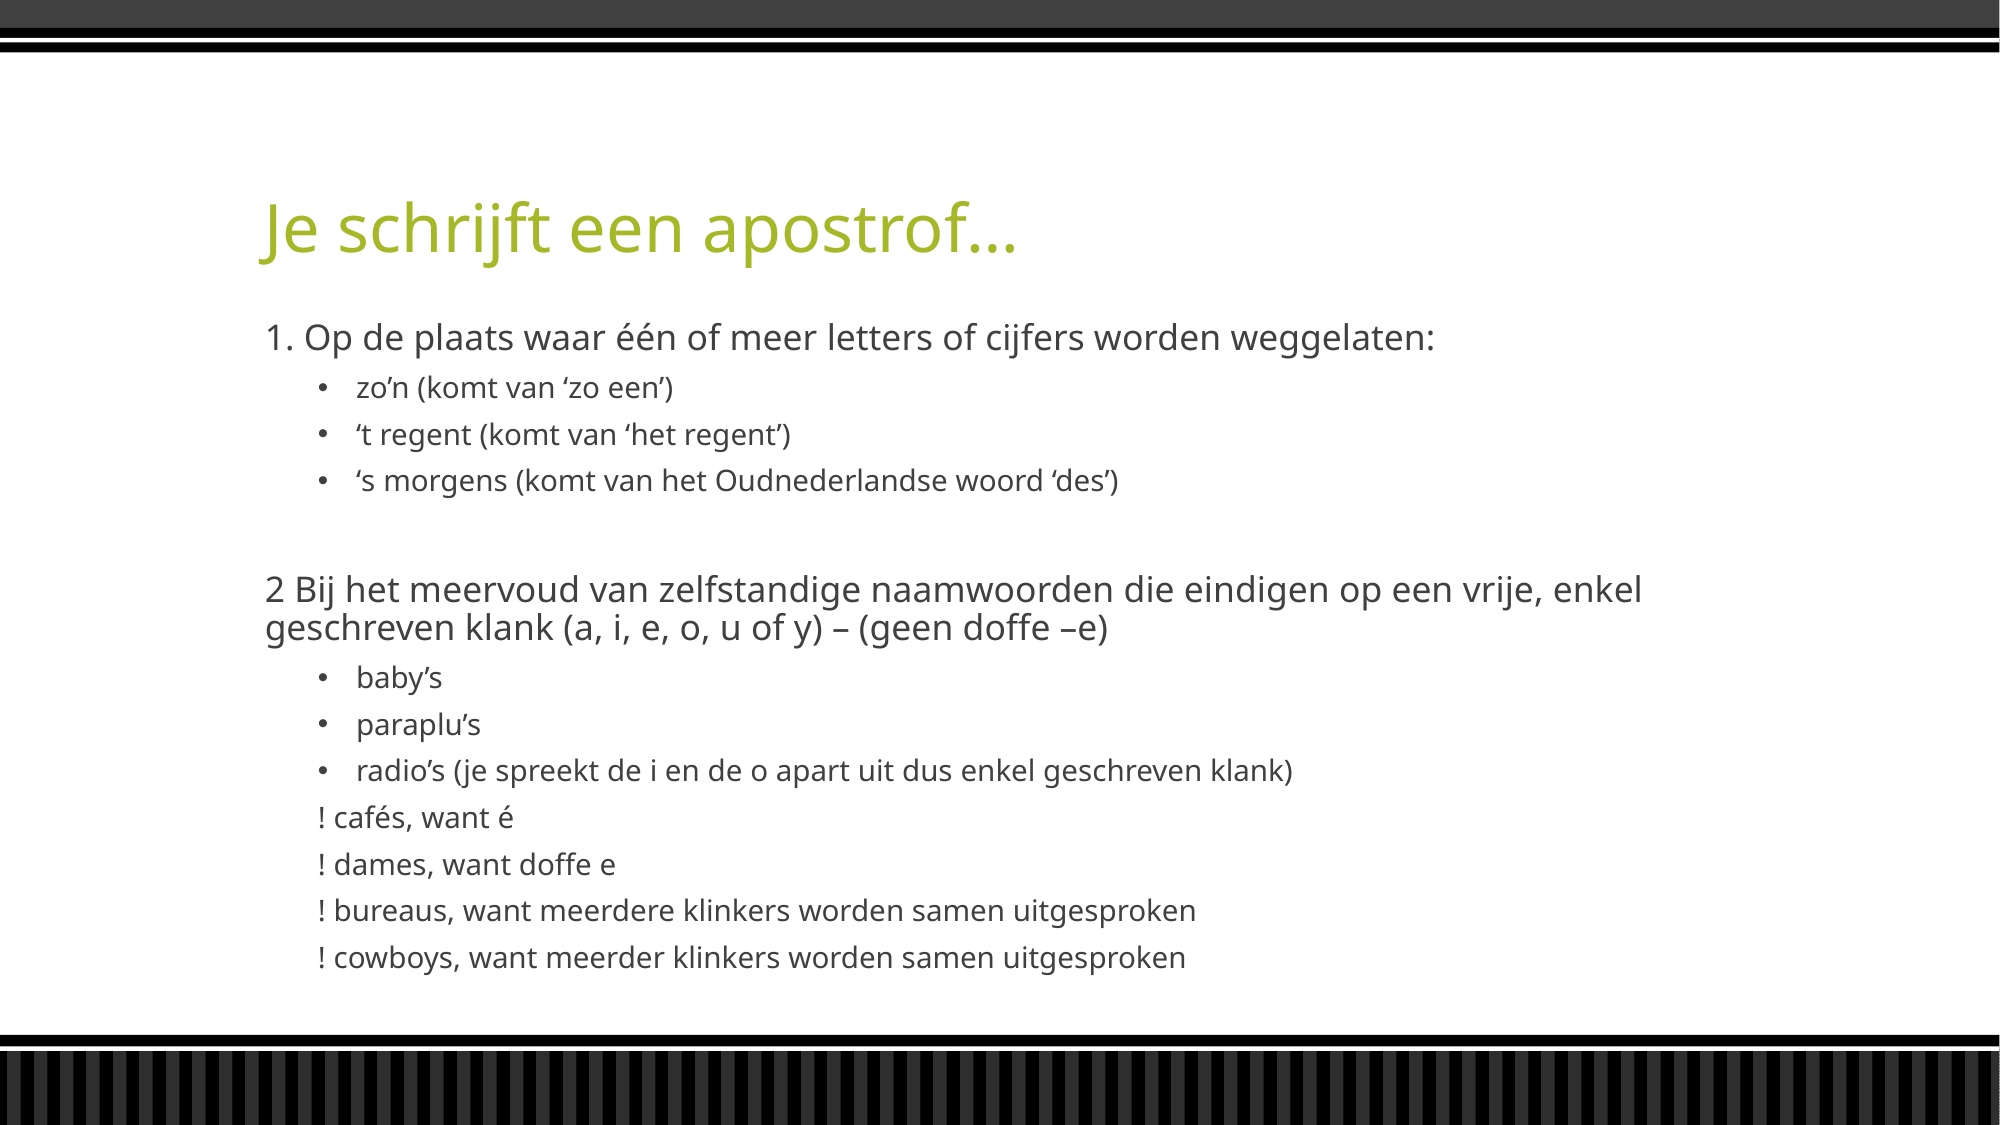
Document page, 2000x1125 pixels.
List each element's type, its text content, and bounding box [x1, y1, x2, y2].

title Je schrijft een apostrof… [249, 99, 1750, 275]
list 1. Op de plaats waar één of meer letters of cijfers worden weggelaten: zo’n (komt van ‘zo een’) ‘t regent (komt van ‘het regent’) ‘s morgens (komt van het Oudnederlandse woord ‘des’) 2 Bij het meervoud van zelfstandige naamwoorden die eindigen op een vrije, enkel geschreven klank (a, i, e, o, u of y) – (geen doffe –e) baby’s paraplu’s radio’s (je spreekt de i en de o apart uit dus enkel geschreven klank) ! cafés, want é ! dames, want doffe e ! bureaus, want meerdere klinkers worden samen uitgesproken ! cowboys, want meerder klinkers worden samen uitgesproken [249, 312, 1750, 988]
